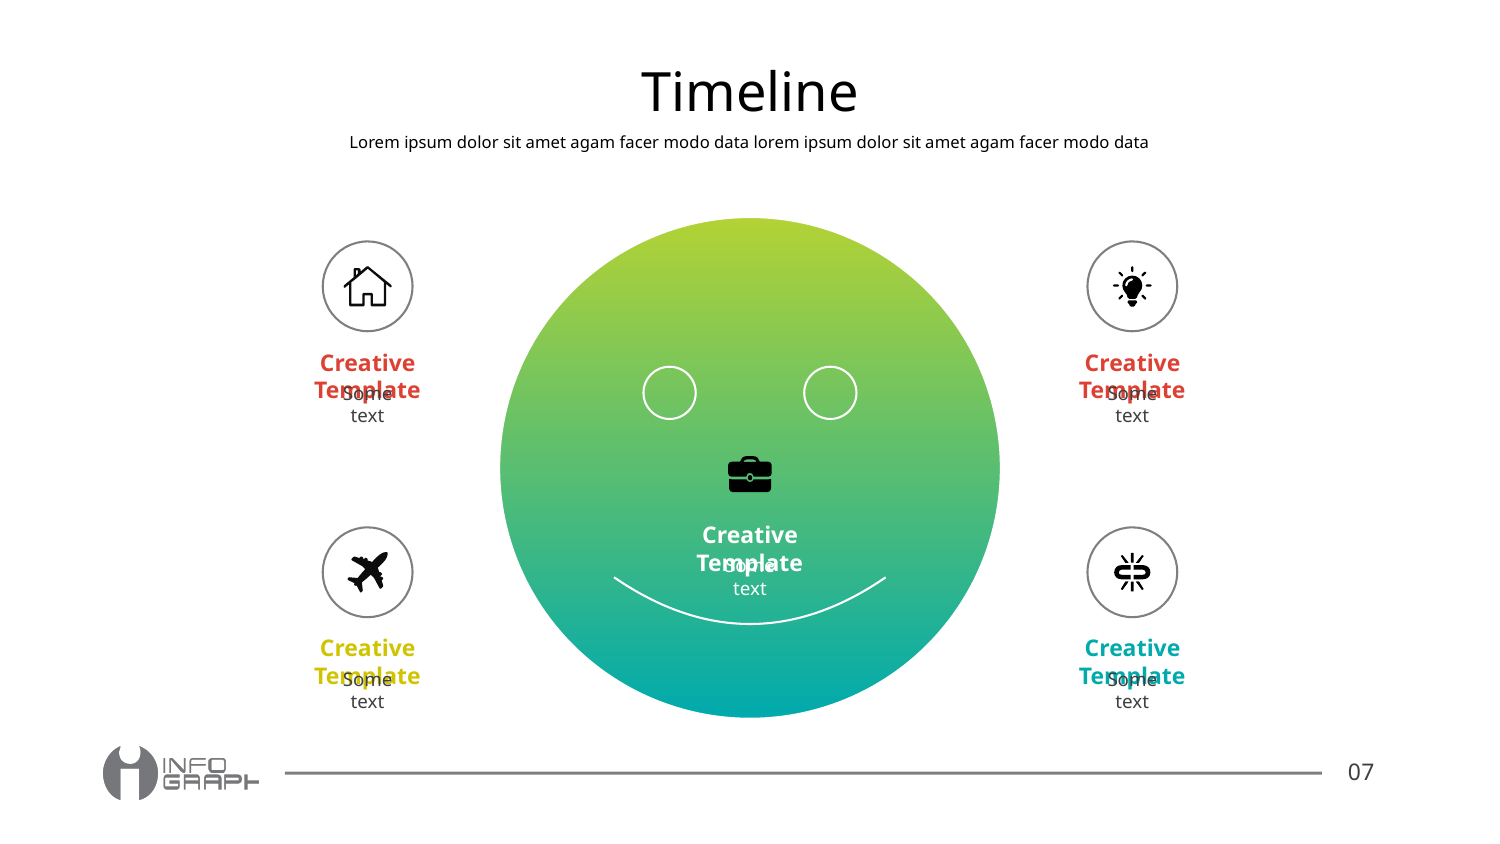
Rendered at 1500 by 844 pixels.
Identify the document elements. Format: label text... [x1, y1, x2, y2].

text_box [260, 241, 1240, 696]
title Timeline [103, 51, 1397, 136]
list Lorem ipsum dolor sit amet agam facer modo data lorem ipsum dolor sit amet agam facer modo data [103, 136, 1397, 161]
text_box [498, 216, 1002, 239]
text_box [498, 704, 1002, 719]
slide_number 0‹#› [1325, 737, 1397, 809]
picture [103, 746, 259, 800]
